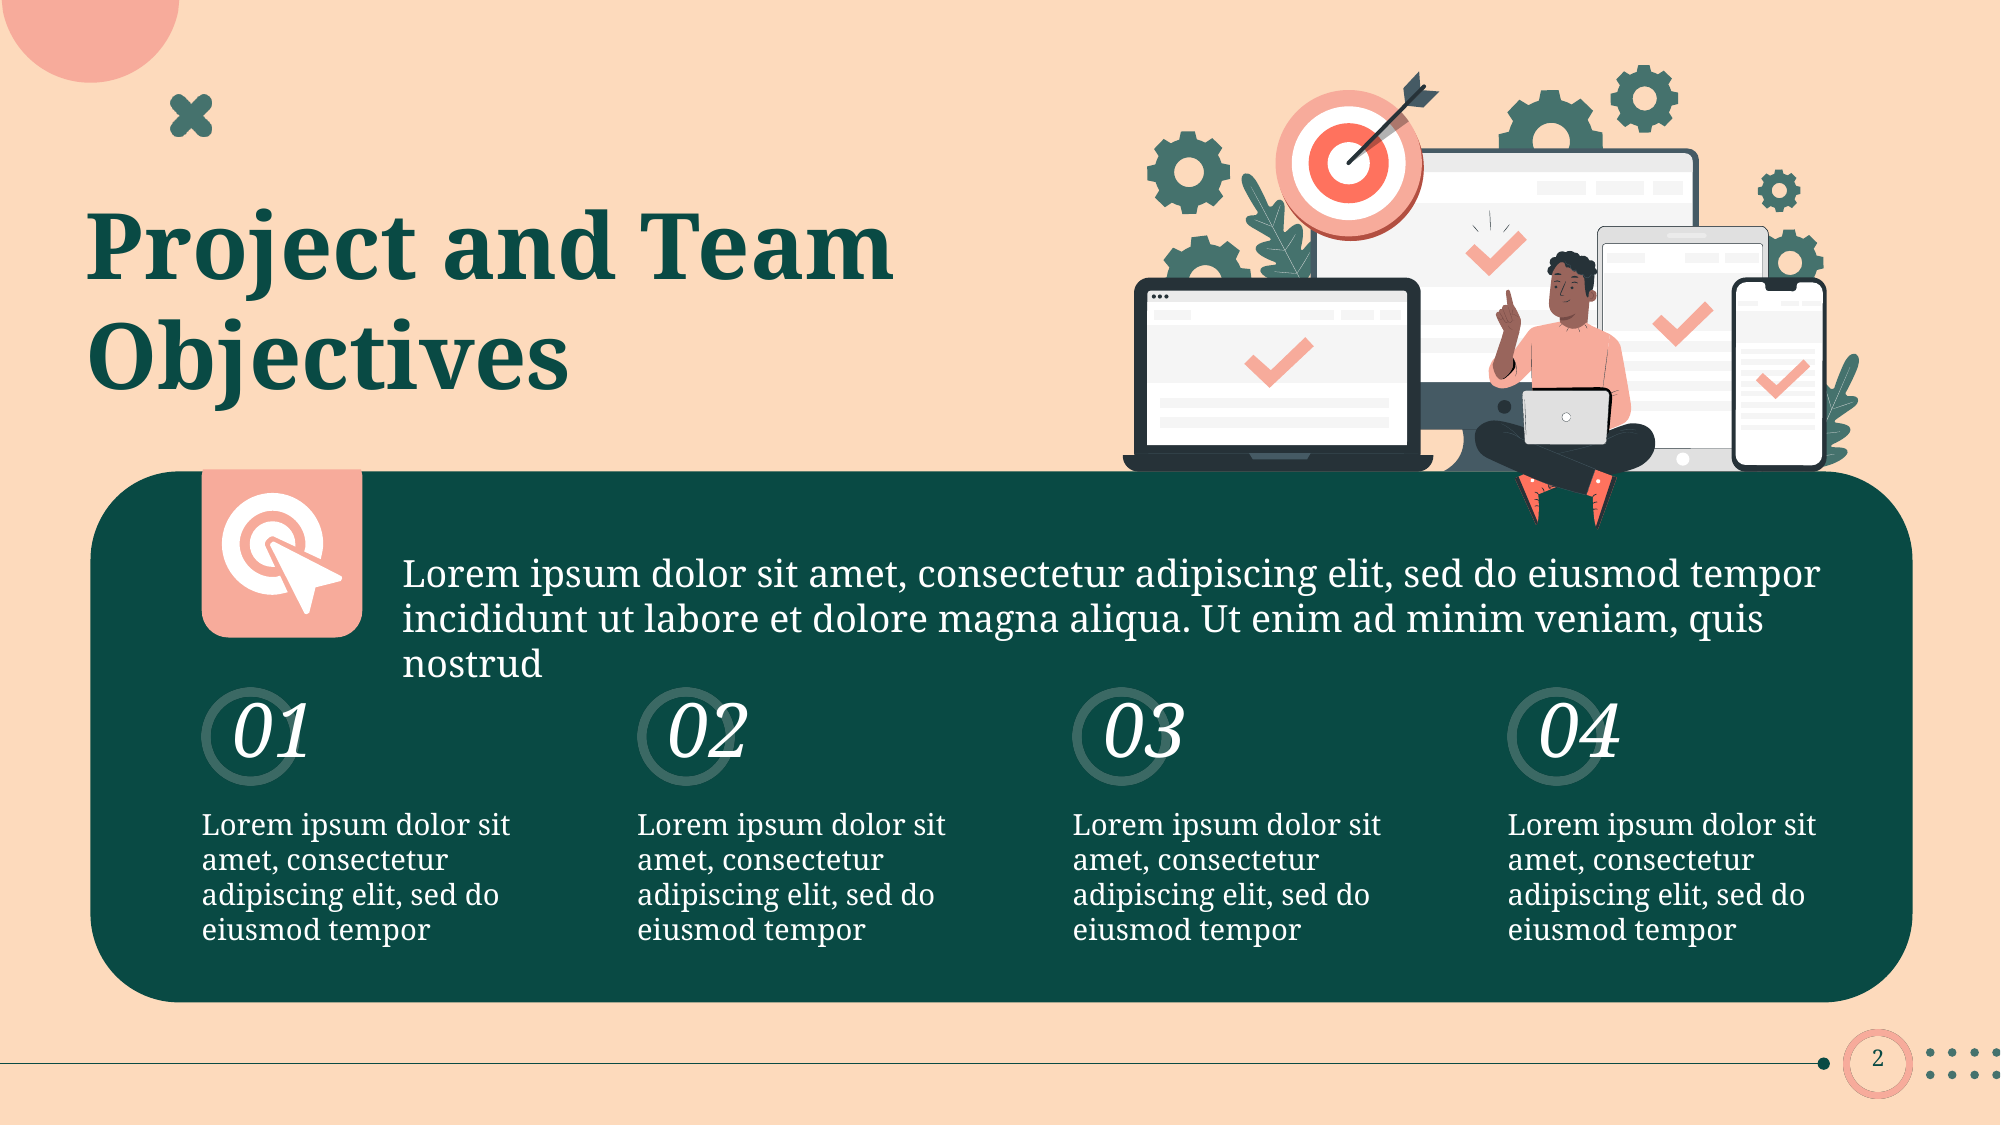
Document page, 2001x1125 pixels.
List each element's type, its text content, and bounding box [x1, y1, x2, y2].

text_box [1072, 687, 1213, 786]
text_box Lorem ipsum dolor sit amet, consectetur adipiscing elit, sed do eiusmod tempor incididunt ut labore et dolore magna aliqua. Ut enim ad minim veniam, quis nostrud [402, 549, 1854, 646]
text_box Lorem ipsum dolor sit amet, consectetur adipiscing elit, sed do eiusmod tempor [1507, 806, 1850, 950]
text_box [201, 687, 342, 786]
text_box [1, 0, 180, 83]
text_box Lorem ipsum dolor sit amet, consectetur adipiscing elit, sed do eiusmod tempor [1072, 806, 1415, 950]
text_box [200, 468, 364, 639]
text_box Project and Team Objectives [70, 163, 961, 432]
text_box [1507, 687, 1649, 786]
text_box Lorem ipsum dolor sit amet, consectetur adipiscing elit, sed do eiusmod tempor [201, 806, 544, 950]
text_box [221, 492, 342, 615]
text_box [1122, 64, 1860, 530]
picture [170, 94, 212, 137]
picture [1843, 1029, 1913, 1099]
slide_number 2 [1845, 1029, 1911, 1089]
text_box [89, 470, 1914, 1004]
text_box Lorem ipsum dolor sit amet, consectetur adipiscing elit, sed do eiusmod tempor [637, 806, 979, 950]
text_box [636, 687, 778, 786]
